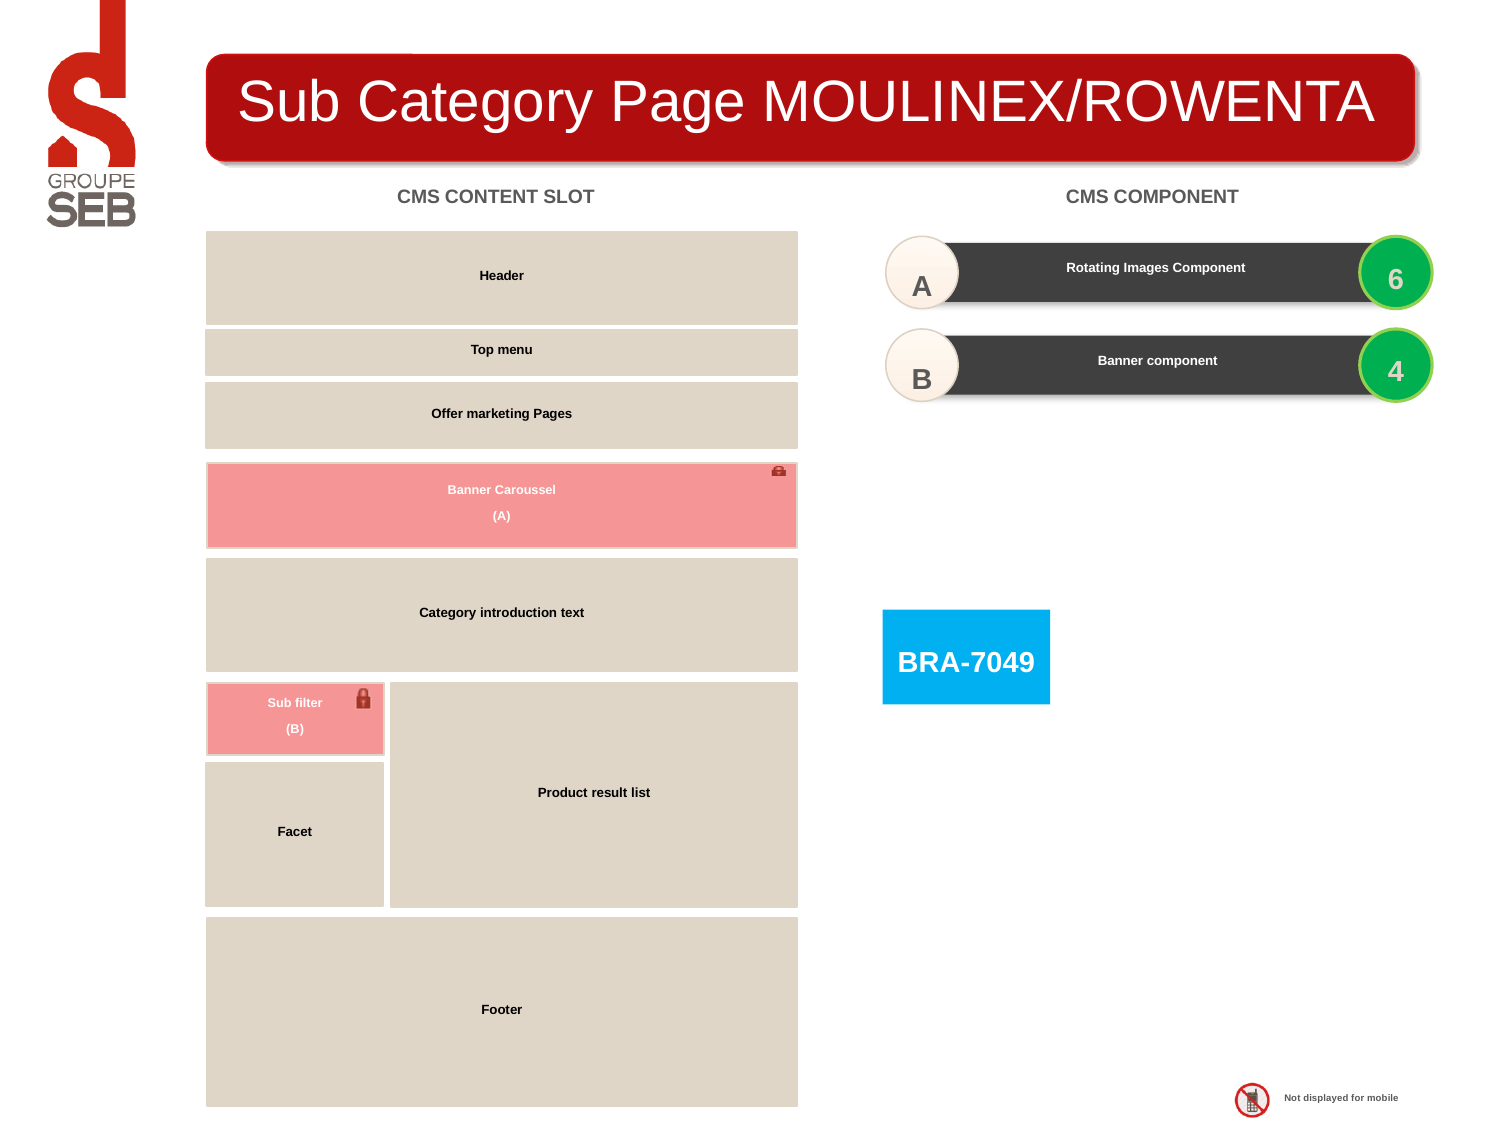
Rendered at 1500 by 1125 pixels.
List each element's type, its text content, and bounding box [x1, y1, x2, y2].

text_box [206, 682, 798, 908]
text_box Top menu [204, 328, 799, 377]
text_box BRA-7049 [882, 609, 1051, 705]
title Sub Category Page MOULINEX/ROWENTA [222, 56, 1424, 149]
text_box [206, 462, 798, 548]
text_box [885, 236, 1433, 309]
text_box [885, 328, 1433, 402]
text_box CMS Component [981, 172, 1324, 228]
text_box Category introduction text [204, 557, 799, 673]
picture [1233, 1081, 1270, 1118]
text_box CMS Content Slot [218, 172, 774, 228]
text_box Offer marketing Pages [204, 381, 799, 450]
text_box Header [204, 230, 799, 326]
picture [0, 0, 182, 266]
text_box Not displayed for mobile [1271, 1082, 1500, 1117]
text_box Footer [204, 916, 799, 1108]
